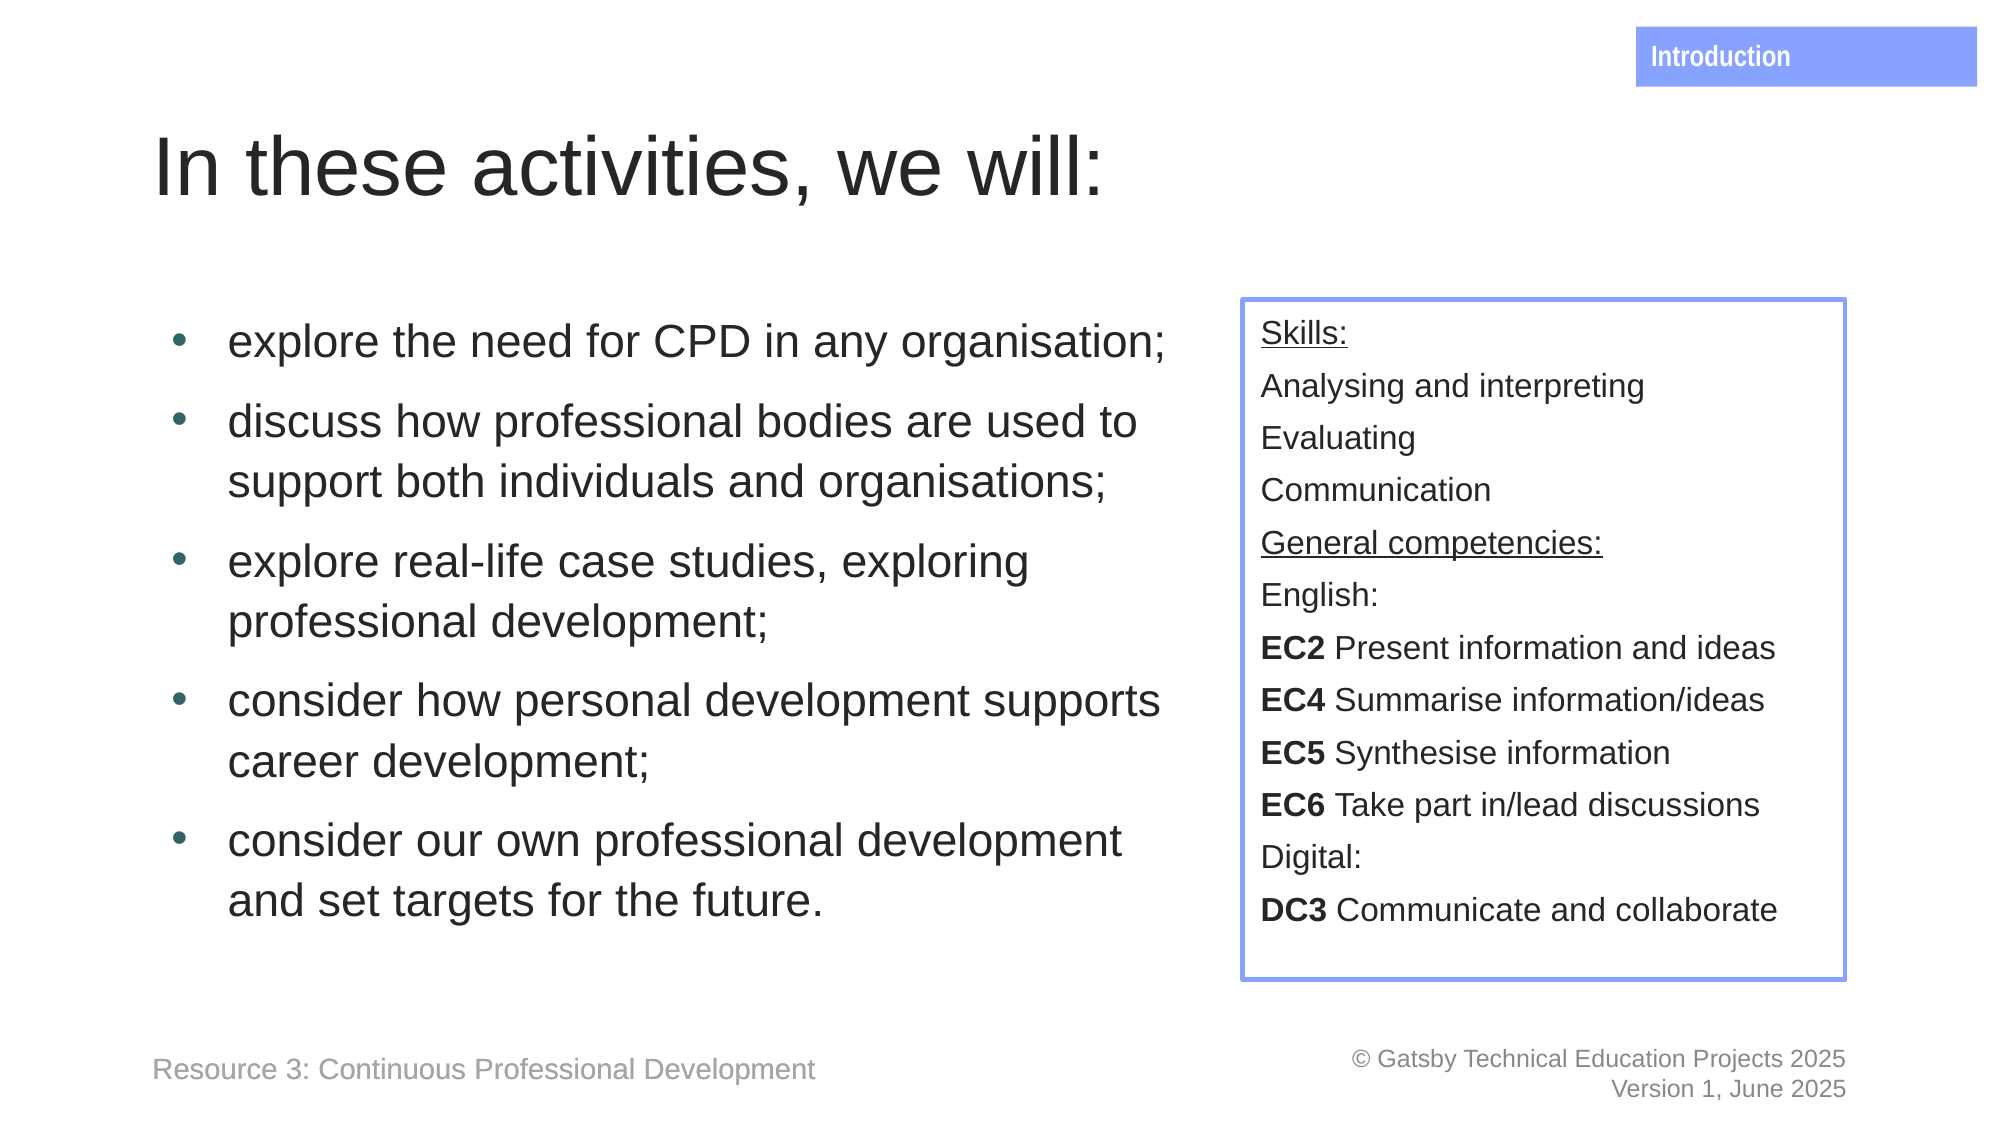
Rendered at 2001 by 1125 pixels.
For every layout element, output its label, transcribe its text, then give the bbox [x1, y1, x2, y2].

list Introduction [1636, 26, 1978, 87]
text_box Resource 3: Continuous Professional Development [137, 1042, 1138, 1103]
title In these activities, we will: [137, 59, 1863, 278]
list explore the need for CPD in any organisation; discuss how professional bodies are used to support both individuals and organisations; explore real-life case studies, exploring professional development; consider how personal development supports career development; consider our own professional development and set targets for the future. [137, 299, 1188, 980]
list Skills: Analysing and interpreting Evaluating Communication General competencies: English: EC2 Present information and ideas EC4 Summarise information/ideas EC5 Synthesise information EC6 Take part in/lead discussions Digital: DC3 Communicate and collaborate [1240, 297, 1847, 982]
